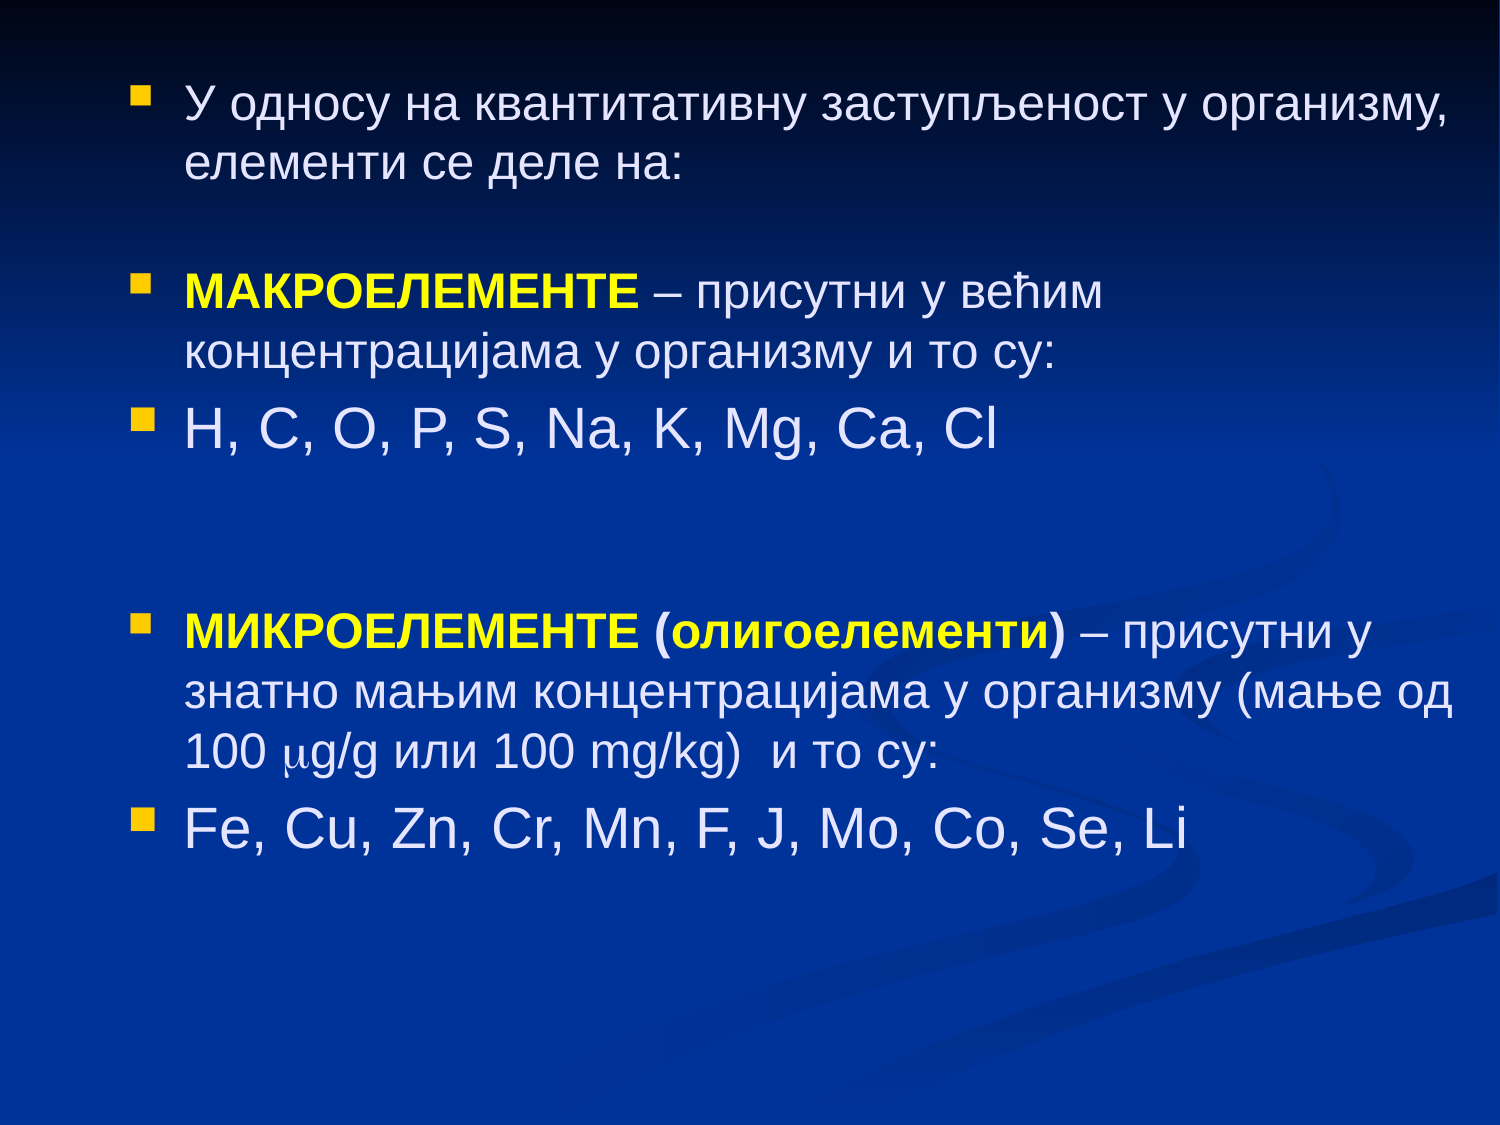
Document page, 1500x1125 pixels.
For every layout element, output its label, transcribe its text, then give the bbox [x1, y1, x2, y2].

list У односу на квантитативну заступљеност у организму, елементи се деле на: МАКРОЕЛЕМЕНТЕ – присутни у већим концентрацијама у организму и то су: H, C, О, P, S, Na, K, Mg, Ca, Cl МИКРОЕЛЕМЕНТЕ (олигоелементи) – присутни у знатно мањим концентрацијама у организму (мање од 100 g/g или 100 mg/kg) и то су: Fe, Cu, Zn, Cr, Mn, F, J, Mo, Co, Se, Li [112, 62, 1500, 1125]
